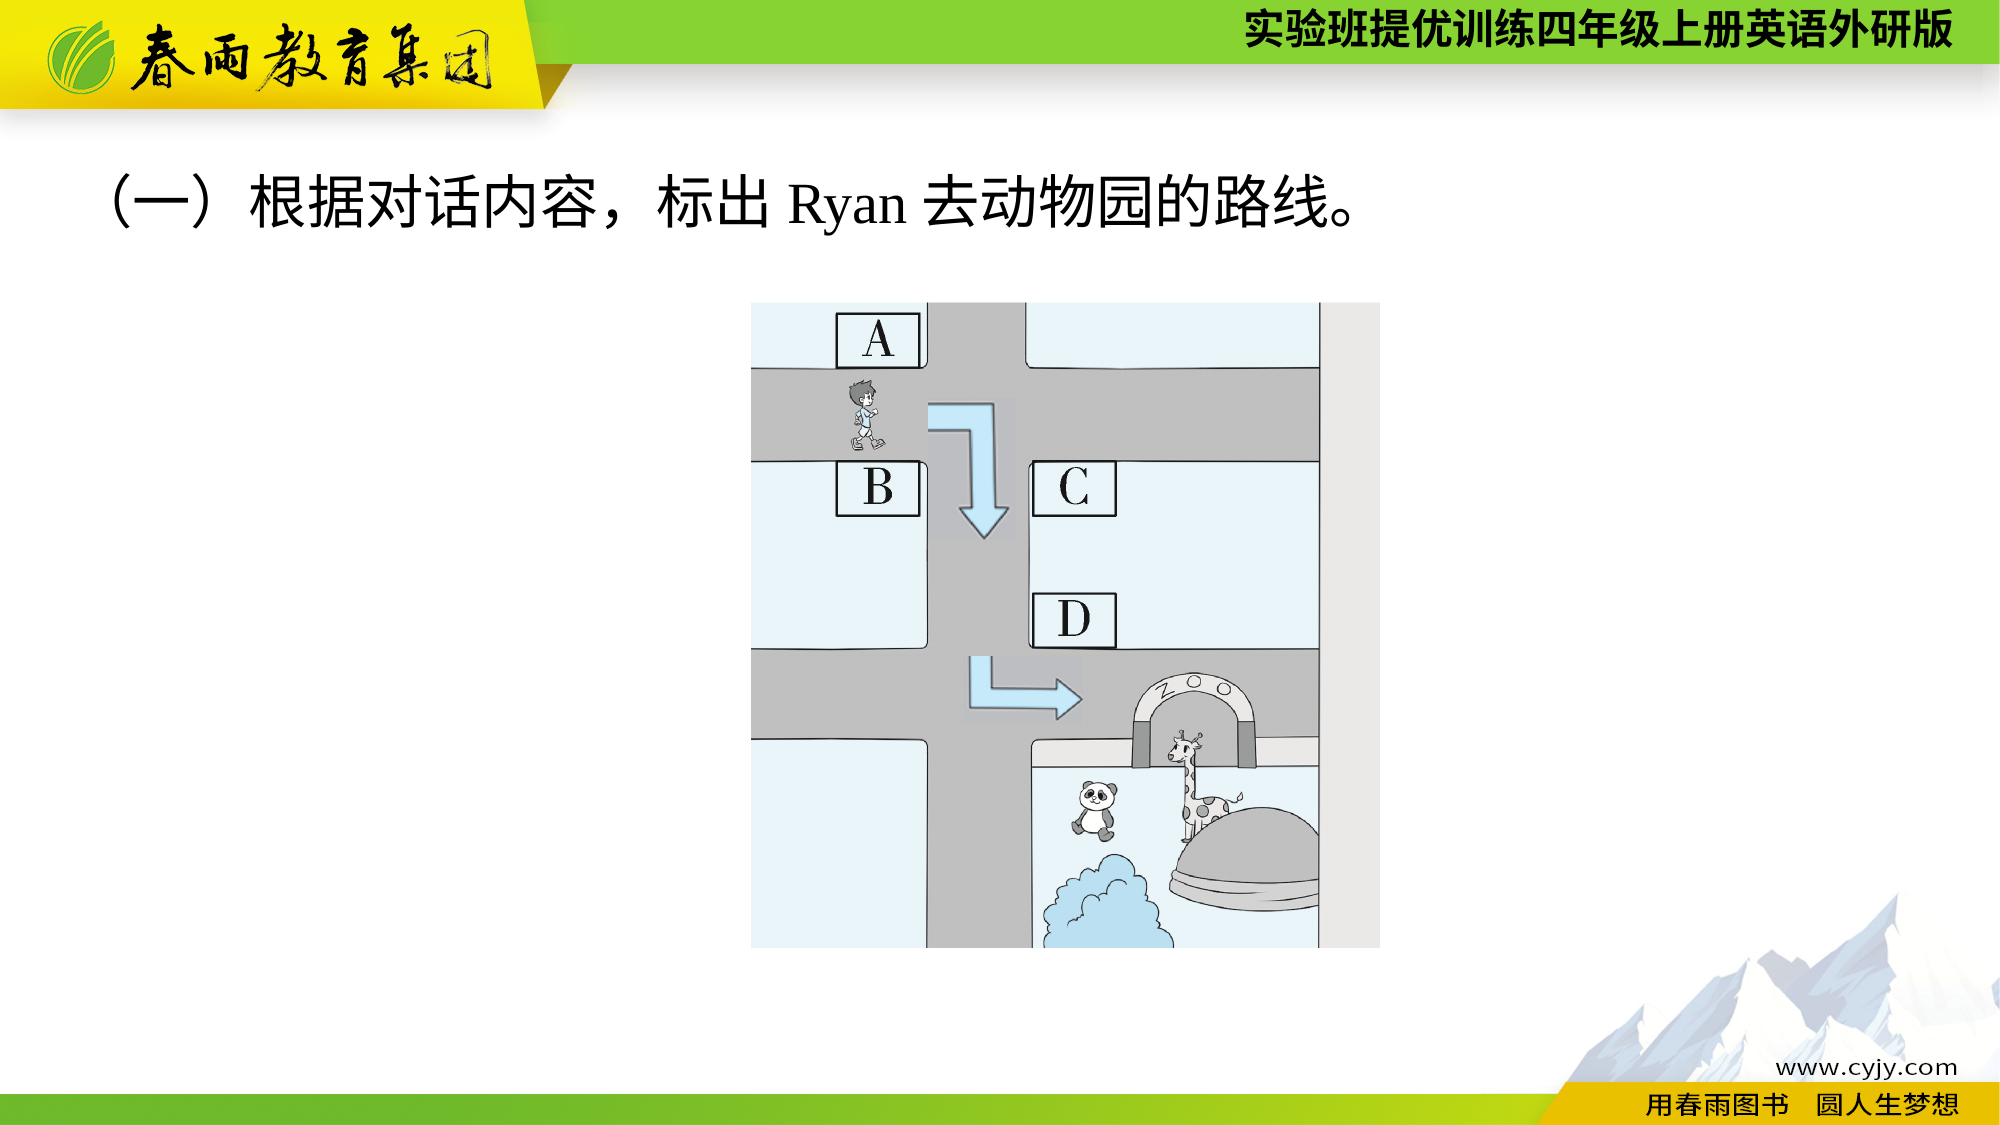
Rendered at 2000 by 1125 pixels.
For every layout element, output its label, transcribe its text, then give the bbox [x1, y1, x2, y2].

list （一）根据对话内容，标出Ryan去动物园的路线。 [59, 122, 1944, 231]
picture [0, 0, 2000, 1125]
